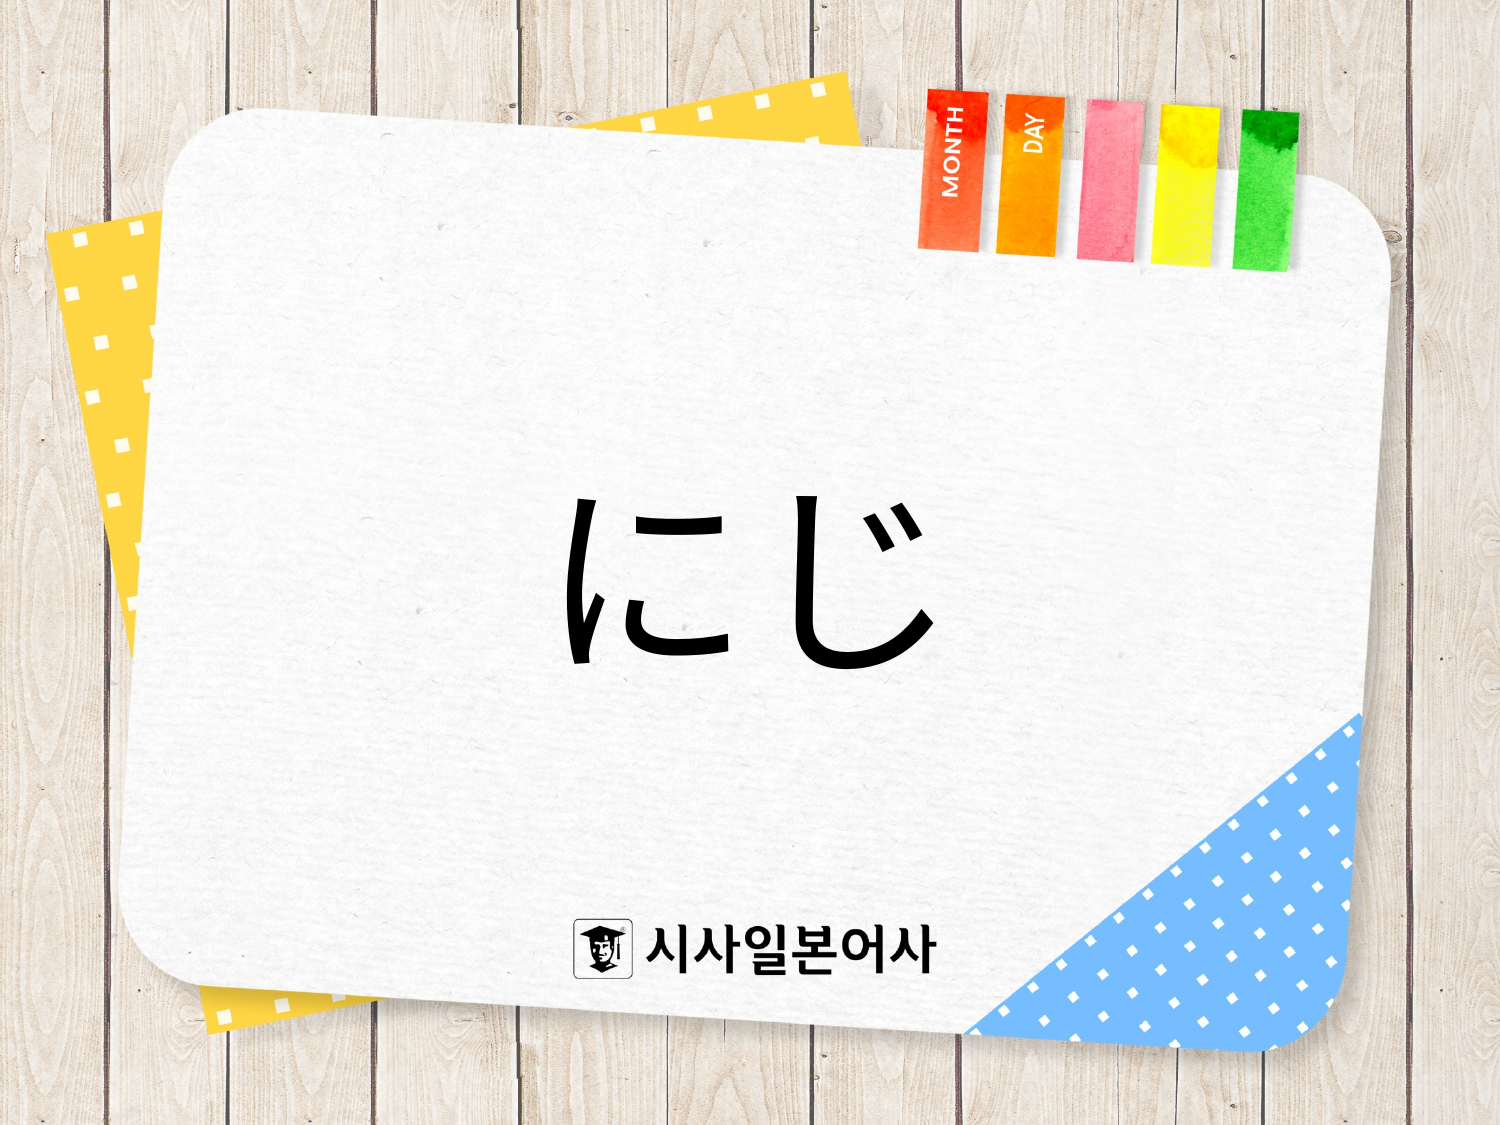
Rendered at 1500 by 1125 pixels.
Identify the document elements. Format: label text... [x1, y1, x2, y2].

title にじ [75, 338, 1425, 811]
picture [0, 0, 1500, 1125]
